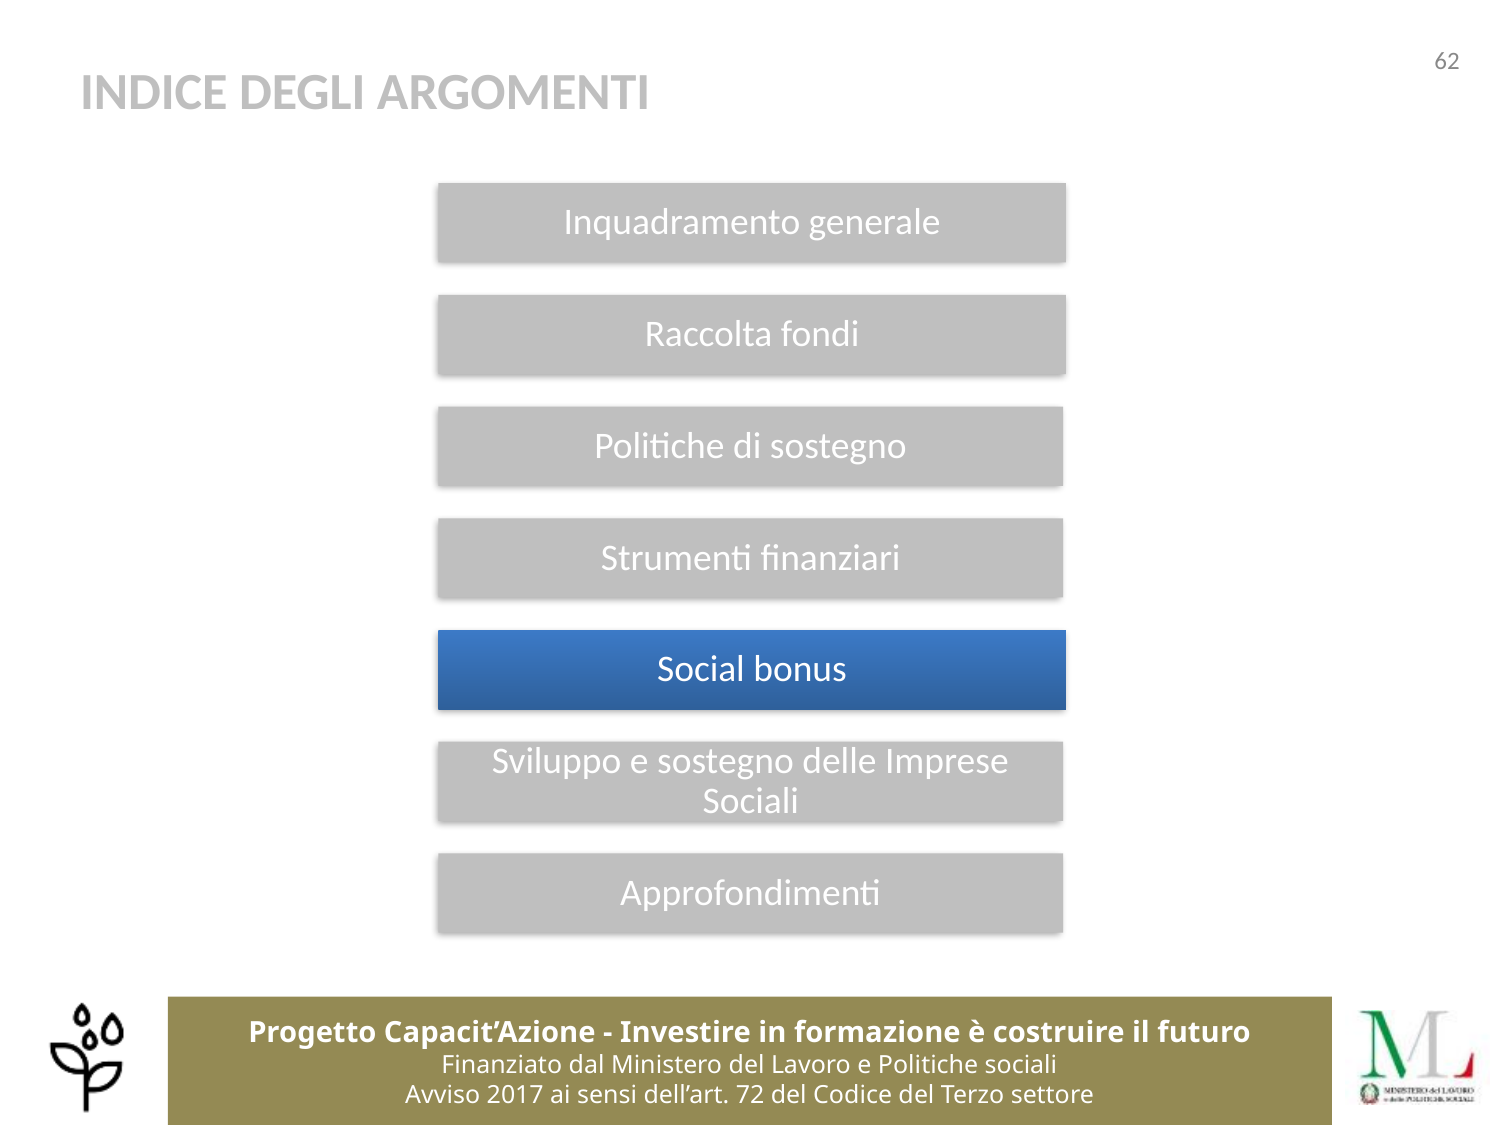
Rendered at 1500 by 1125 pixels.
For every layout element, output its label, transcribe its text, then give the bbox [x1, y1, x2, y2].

text_box INDICE DEGLI ARGOMENTI [39, 49, 691, 139]
picture [1345, 1009, 1491, 1106]
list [115, 182, 1389, 933]
slide_number 62 [1124, 29, 1475, 90]
text_box Progetto Capacit’Azione - Investire in formazione è costruire il futuro Finanziato dal Ministero del Lavoro e Politiche sociali Avviso 2017 ai sensi dell’art. 72 del Codice del Terzo settore [166, 994, 1334, 1125]
picture [47, 1002, 129, 1113]
